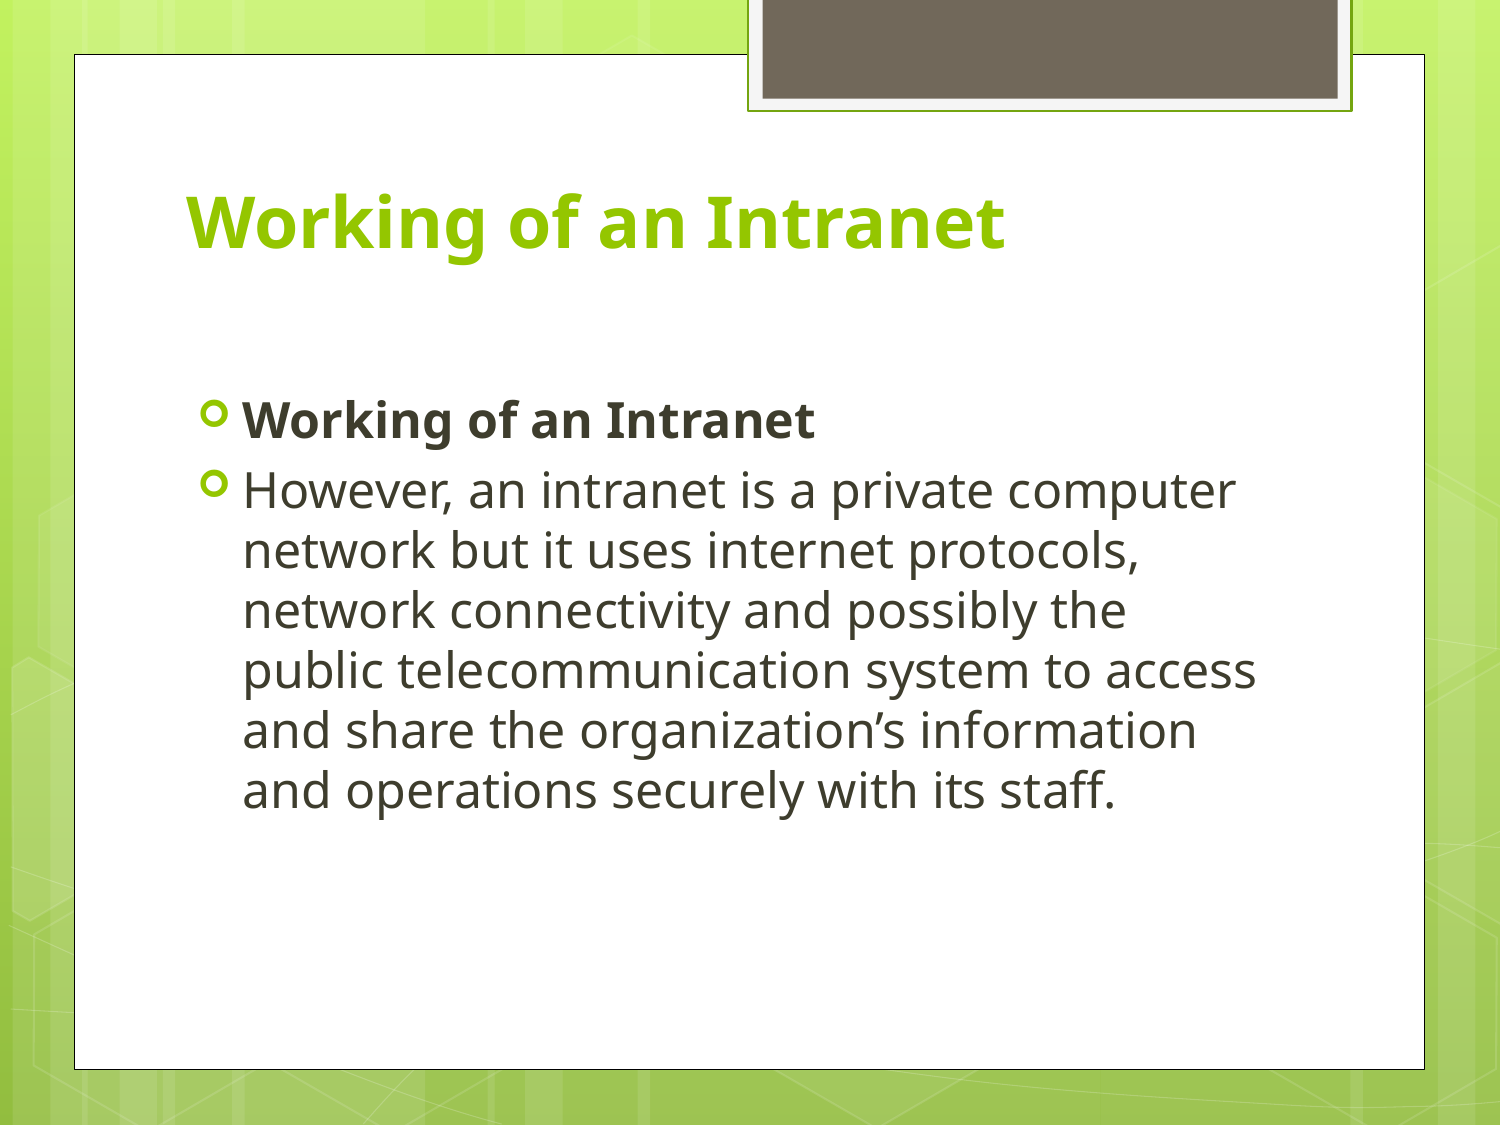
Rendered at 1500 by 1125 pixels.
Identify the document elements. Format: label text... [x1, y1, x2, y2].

list Working of an Intranet However, an intranet is a private computer network but it uses internet protocols, network connectivity and possibly the public telecommunication system to access and share the organization’s information and operations securely with its staff. [171, 381, 1283, 957]
title Working of an Intranet [171, 168, 1324, 357]
